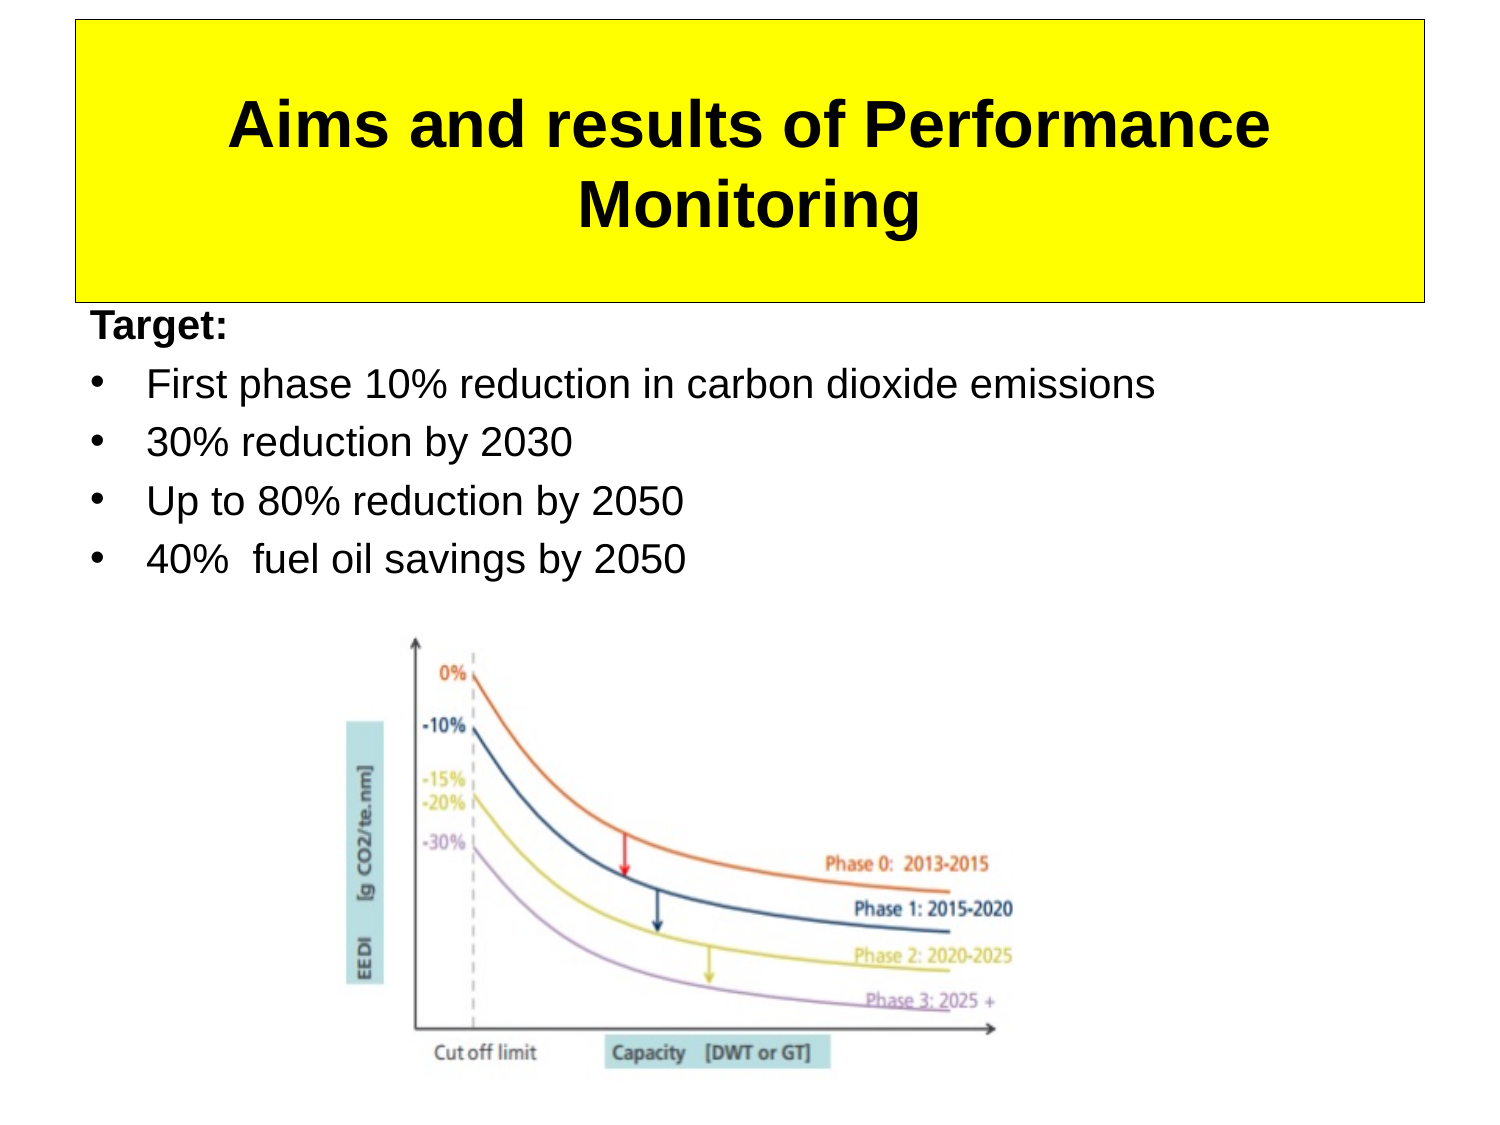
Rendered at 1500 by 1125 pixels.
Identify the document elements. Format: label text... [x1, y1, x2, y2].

text_box Aims and results of Performance Monitoring [75, 19, 1425, 290]
picture [312, 621, 1052, 1087]
text_box Target: First phase 10% reduction in carbon dioxide emissions 30% reduction by 2030 Up to 80% reduction by 2050 40% fuel oil savings by 2050 [75, 290, 1425, 1005]
